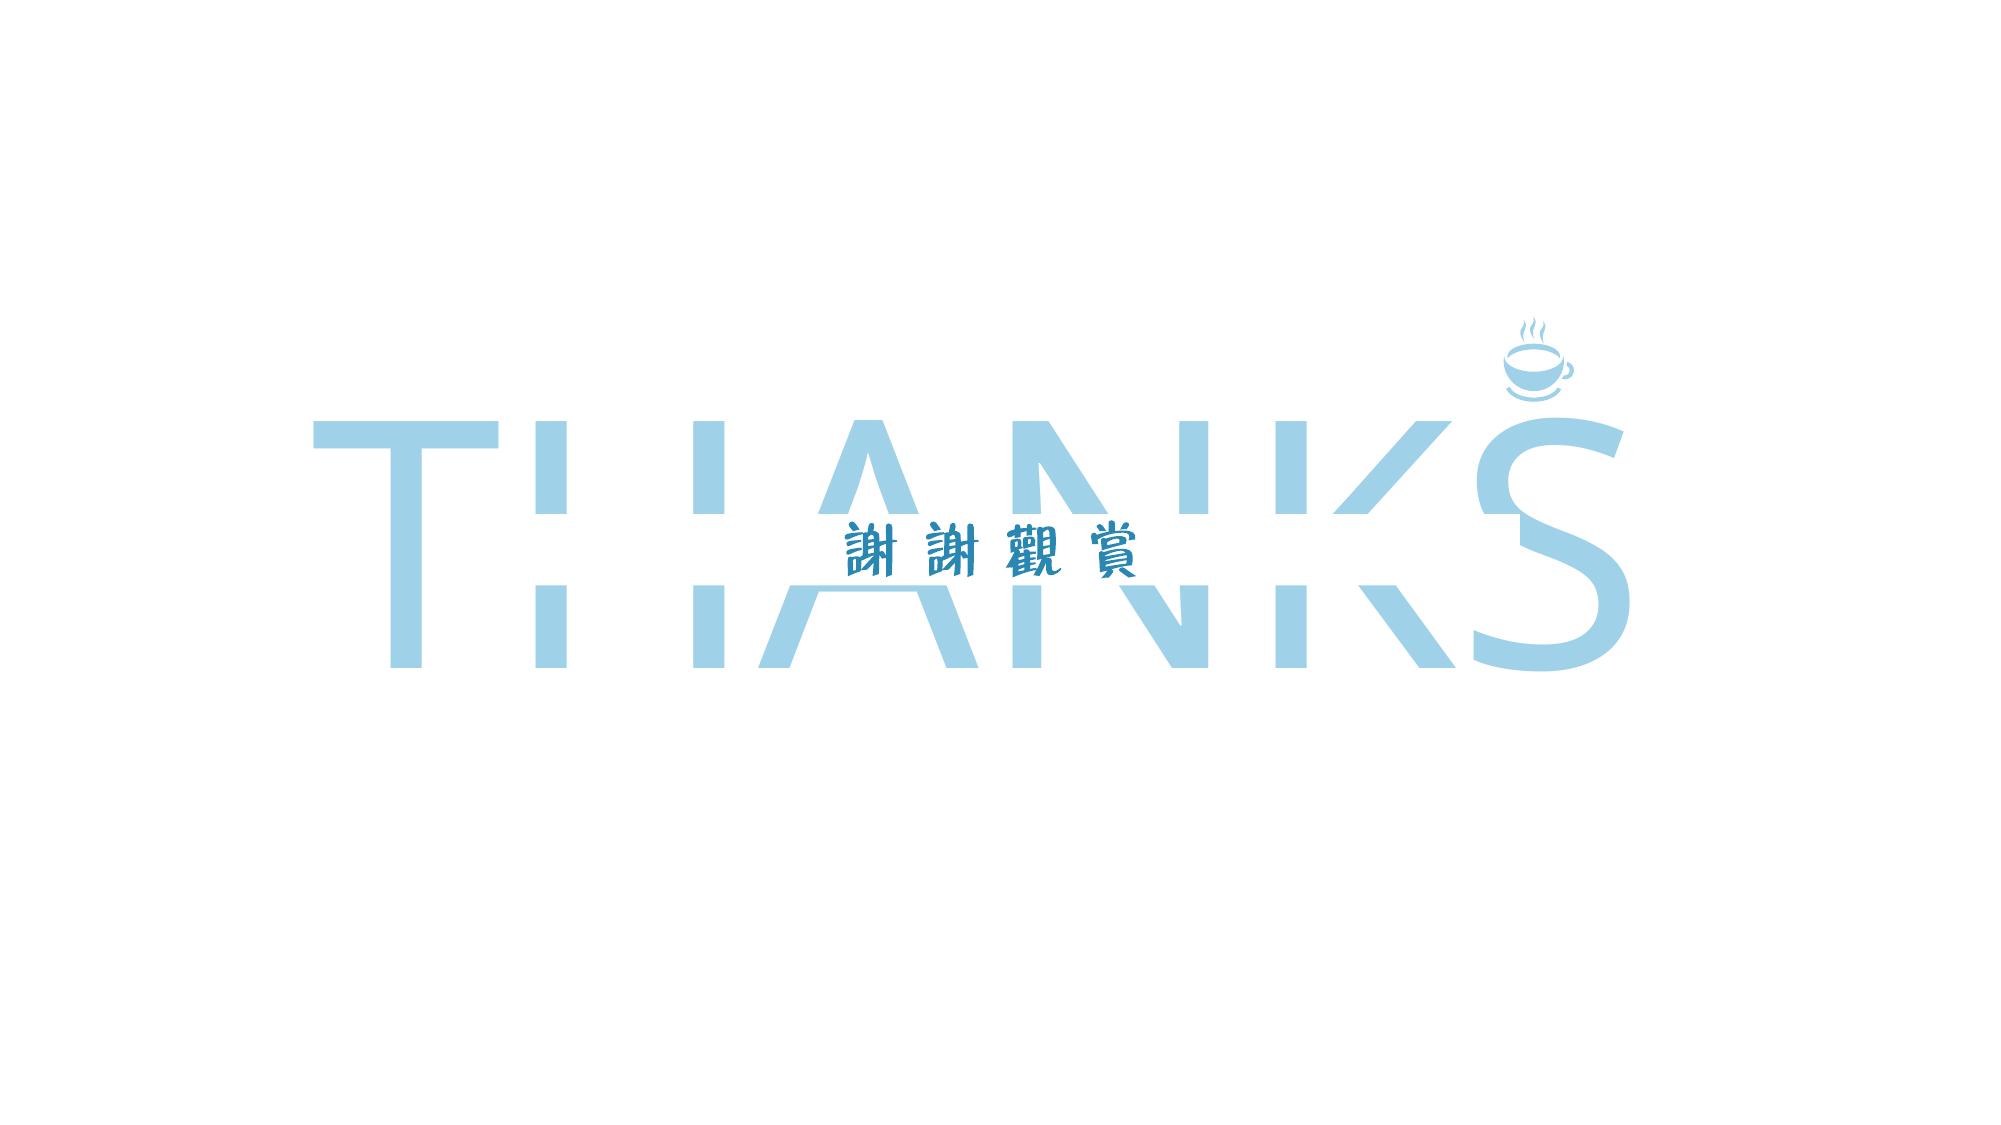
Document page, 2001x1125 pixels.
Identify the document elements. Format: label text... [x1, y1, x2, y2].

text_box [1530, 316, 1536, 340]
text_box [1507, 321, 1561, 359]
text_box [454, 513, 1521, 586]
text_box THANKS [310, 322, 1647, 738]
text_box [1506, 386, 1562, 402]
text_box [1520, 319, 1526, 343]
text_box [1503, 355, 1564, 392]
text_box [1561, 361, 1574, 380]
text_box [844, 520, 1137, 579]
